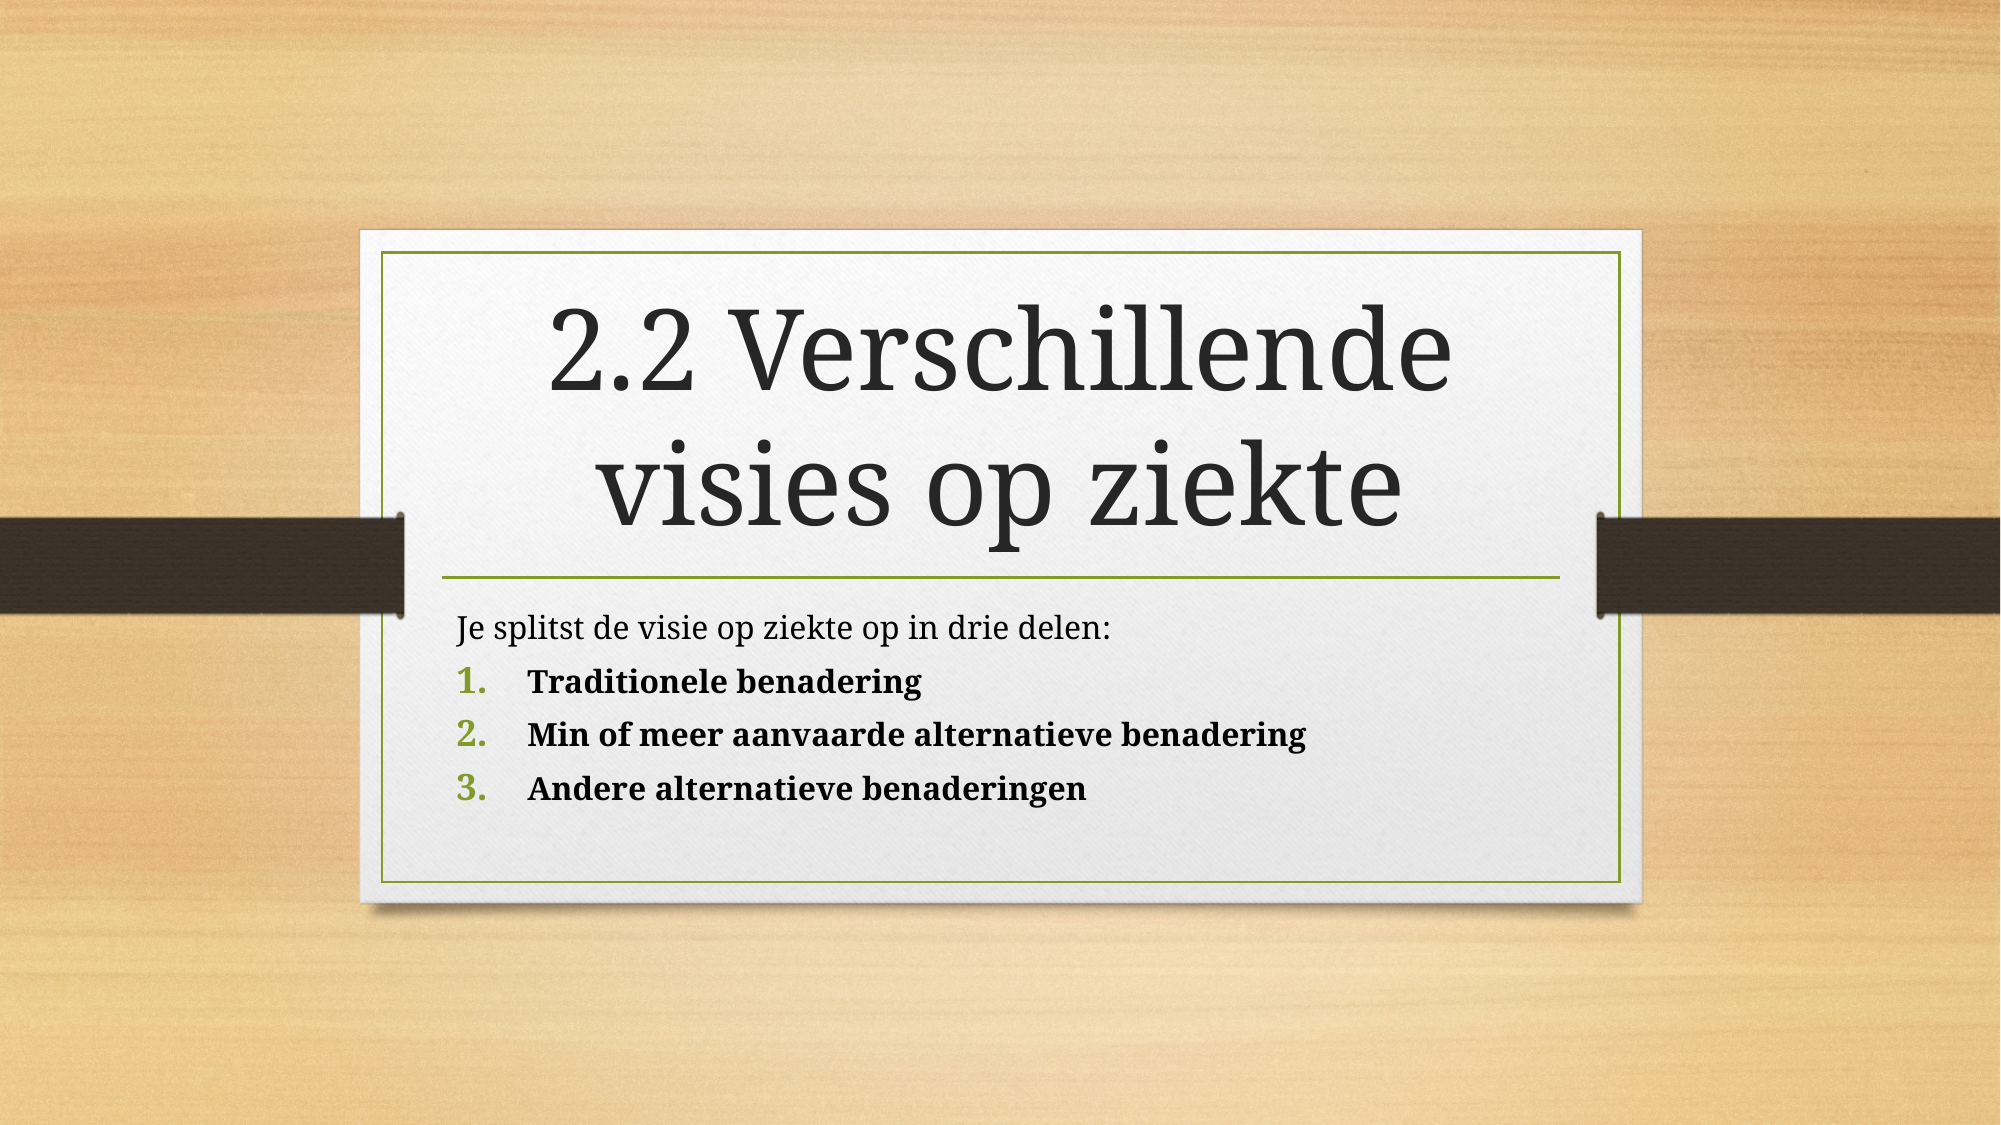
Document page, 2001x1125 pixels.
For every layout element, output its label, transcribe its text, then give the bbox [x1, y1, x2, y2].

picture [0, 0, 2001, 1125]
title 2.2 Verschillende visies op ziekte [441, 306, 1560, 556]
subtitle Je splitst de visie op ziekte op in drie delen: Traditionele benadering Min of meer aanvaarde alternatieve benadering Andere alternatieve benaderingen [441, 600, 1560, 817]
